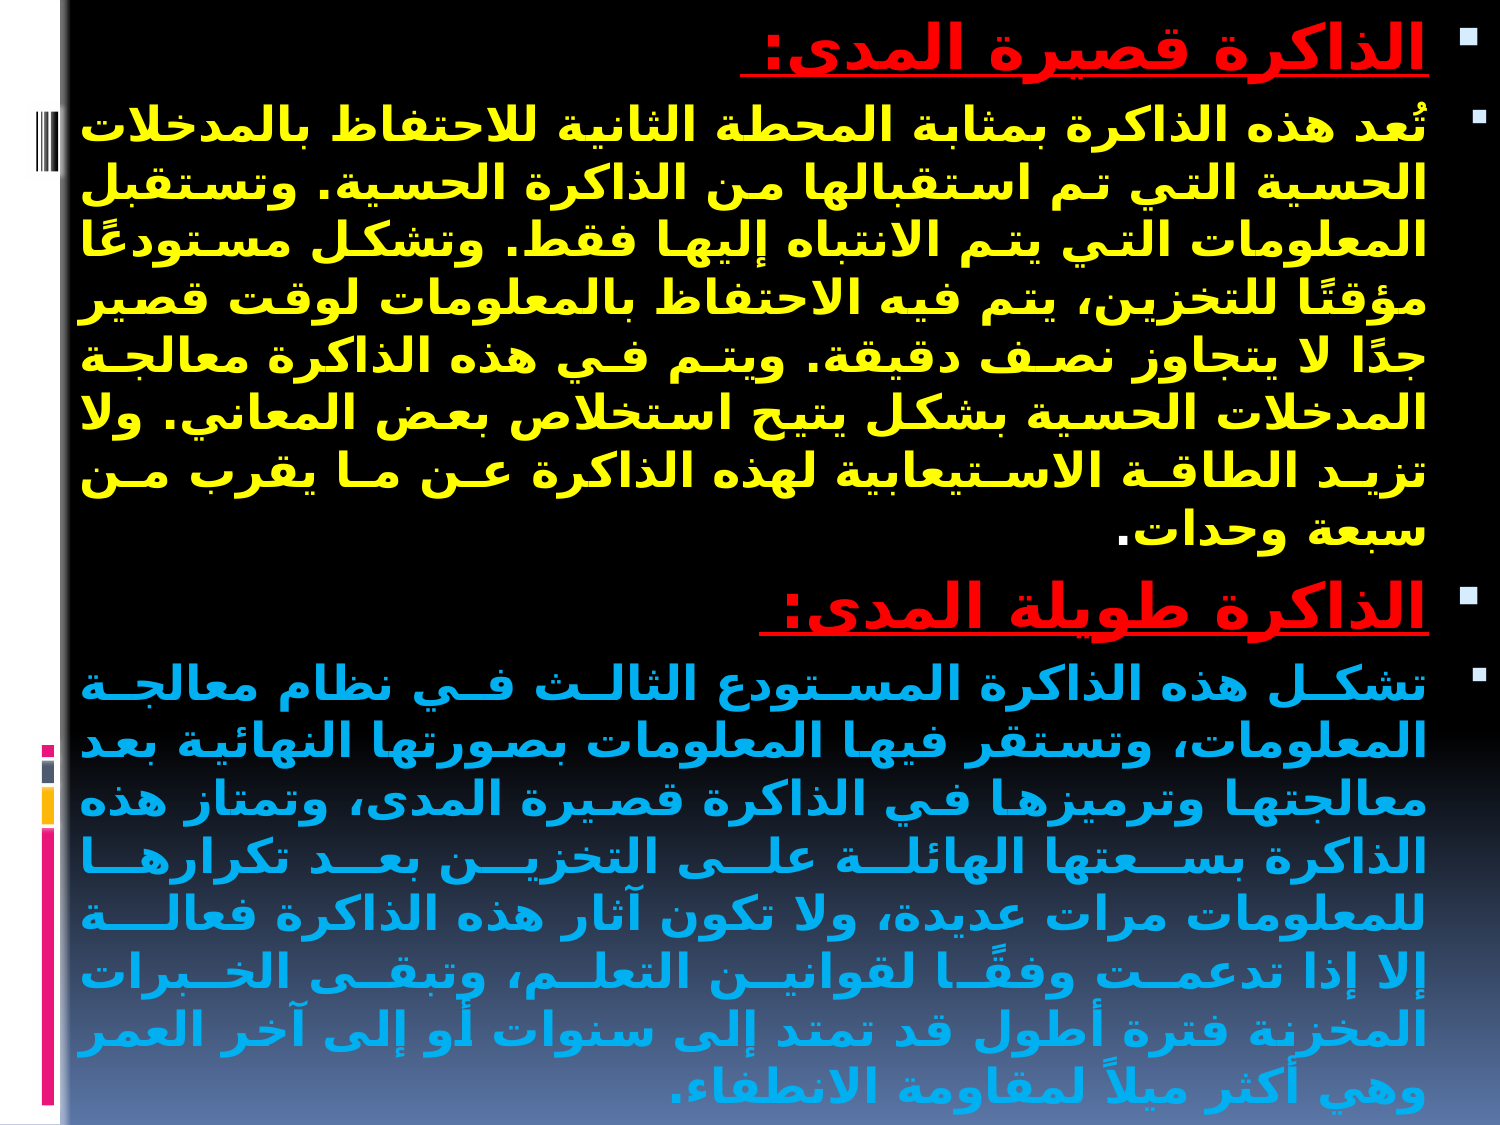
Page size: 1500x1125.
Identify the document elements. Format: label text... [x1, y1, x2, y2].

list الذاكرة قصيرة المدى: تُعد هذه الذاكرة بمثابة المحطة الثانية للاحتفاظ بالمدخلات الحسية التي تم استقبالها من الذاكرة الحسية. وتستقبل المعلومات التي يتم الانتباه إليها فقط. وتشكل مستودعًا مؤقتًا للتخزين، يتم فيه الاحتفاظ بالمعلومات لوقت قصير جدًا لا يتجاوز نصف دقيقة. ويتم في هذه الذاكرة معالجة المدخلات الحسية بشكل يتيح استخلاص بعض المعاني. ولا تزيد الطاقة الاستيعابية لهذه الذاكرة عن ما يقرب من سبعة وحدات. الذاكرة طويلة المدى: تشكل هذه الذاكرة المستودع الثالث في نظام معالجة المعلومات، وتستقر فيها المعلومات بصورتها النهائية بعد معالجتها وترميزها في الذاكرة قصيرة المدى، وتمتاز هذه الذاكرة بسعتها الهائلة على التخزين بعد تكرارها للمعلومات مرات عديدة، ولا تكون آثار هذه الذاكرة فعالة إلا إذا تدعمت وفقًا لقوانين التعلم، وتبقى الخبرات المخزنة فترة أطول قد تمتد إلى سنوات أو إلى آخر العمر وهي أكثر ميلاً لمقاومة الانطفاء. [64, 0, 1500, 1125]
